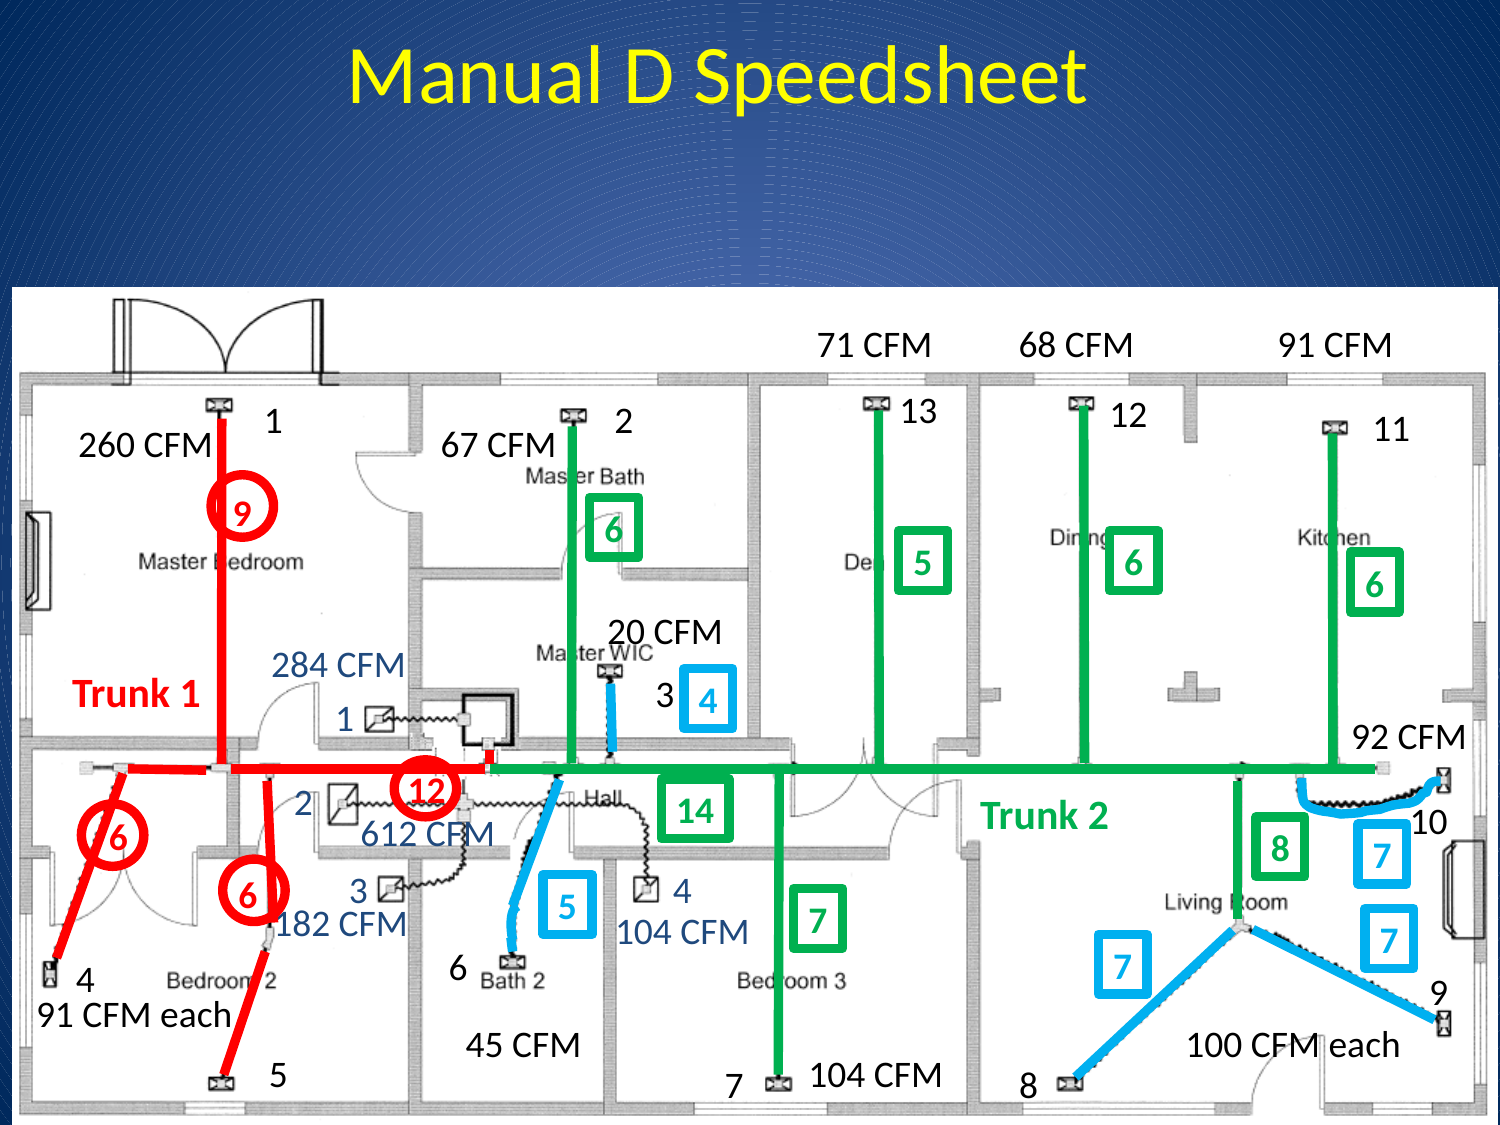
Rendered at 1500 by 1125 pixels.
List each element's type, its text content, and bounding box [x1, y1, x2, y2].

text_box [56, 773, 124, 959]
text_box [1075, 929, 1233, 1078]
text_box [512, 779, 560, 907]
picture [12, 287, 1499, 1125]
text_box Manual D Speedsheet [331, 12, 1104, 128]
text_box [1252, 929, 1435, 1020]
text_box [266, 780, 274, 923]
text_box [223, 951, 266, 1075]
